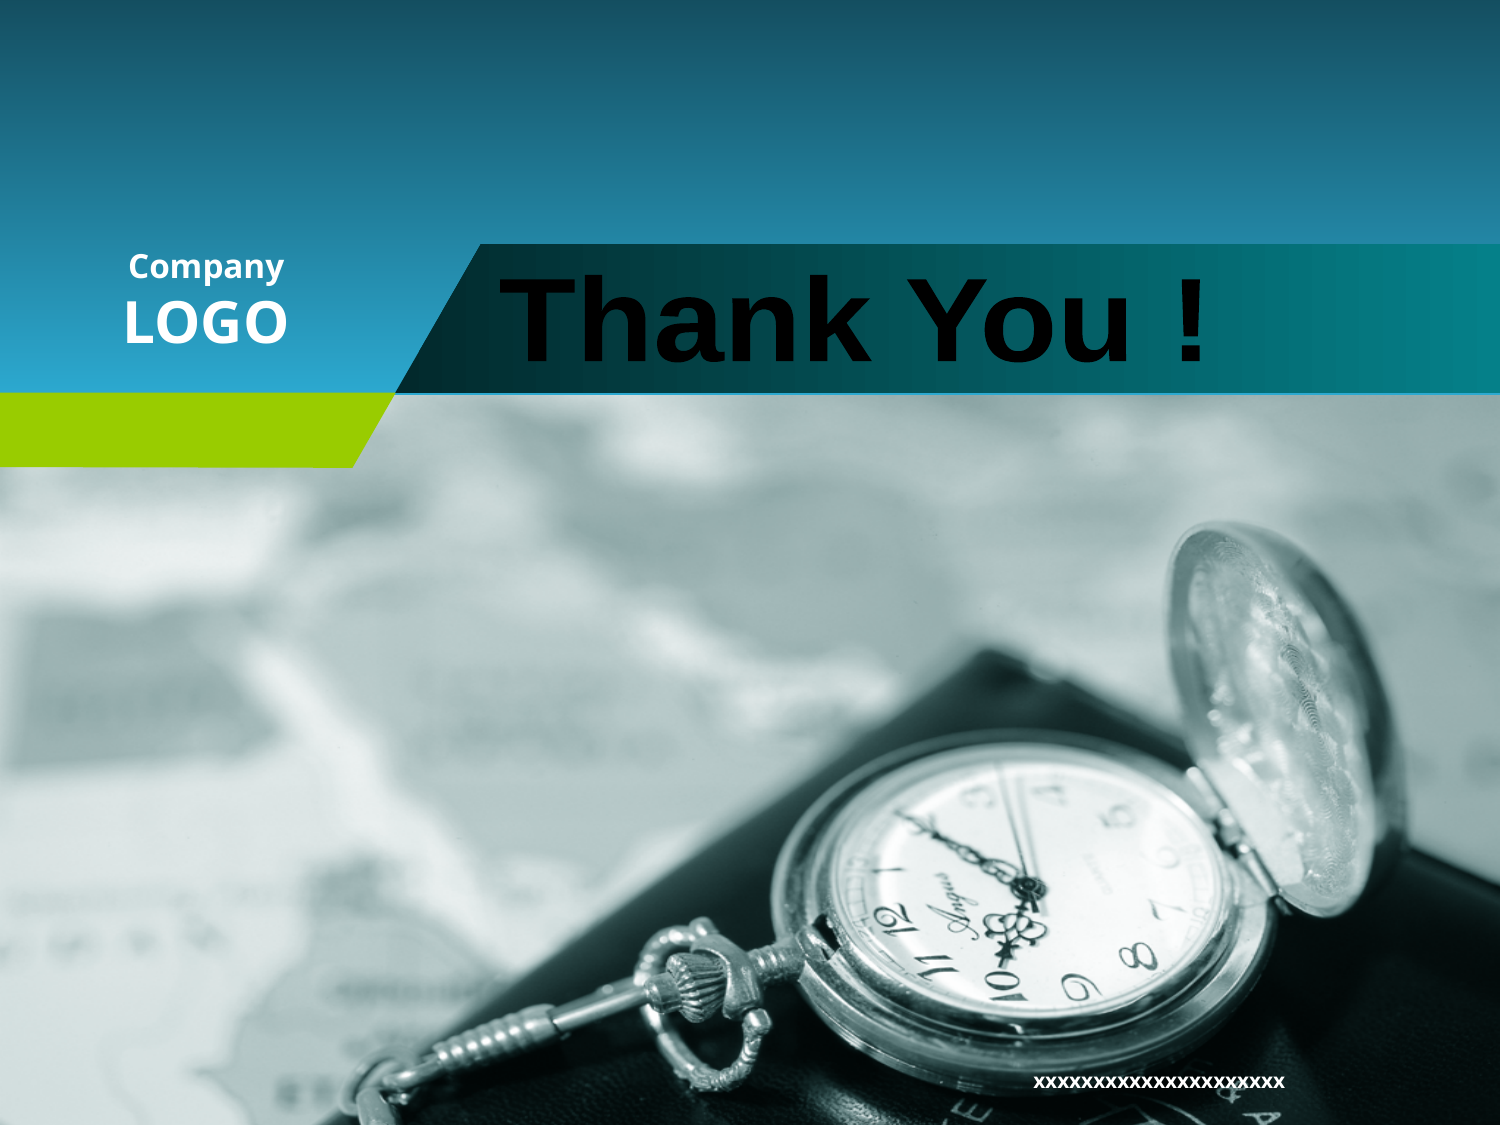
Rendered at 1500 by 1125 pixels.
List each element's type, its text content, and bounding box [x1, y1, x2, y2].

text_box xxxxxxxxxxxxxxxxxxxxx [525, 1059, 1300, 1100]
picture [0, 394, 1500, 1125]
